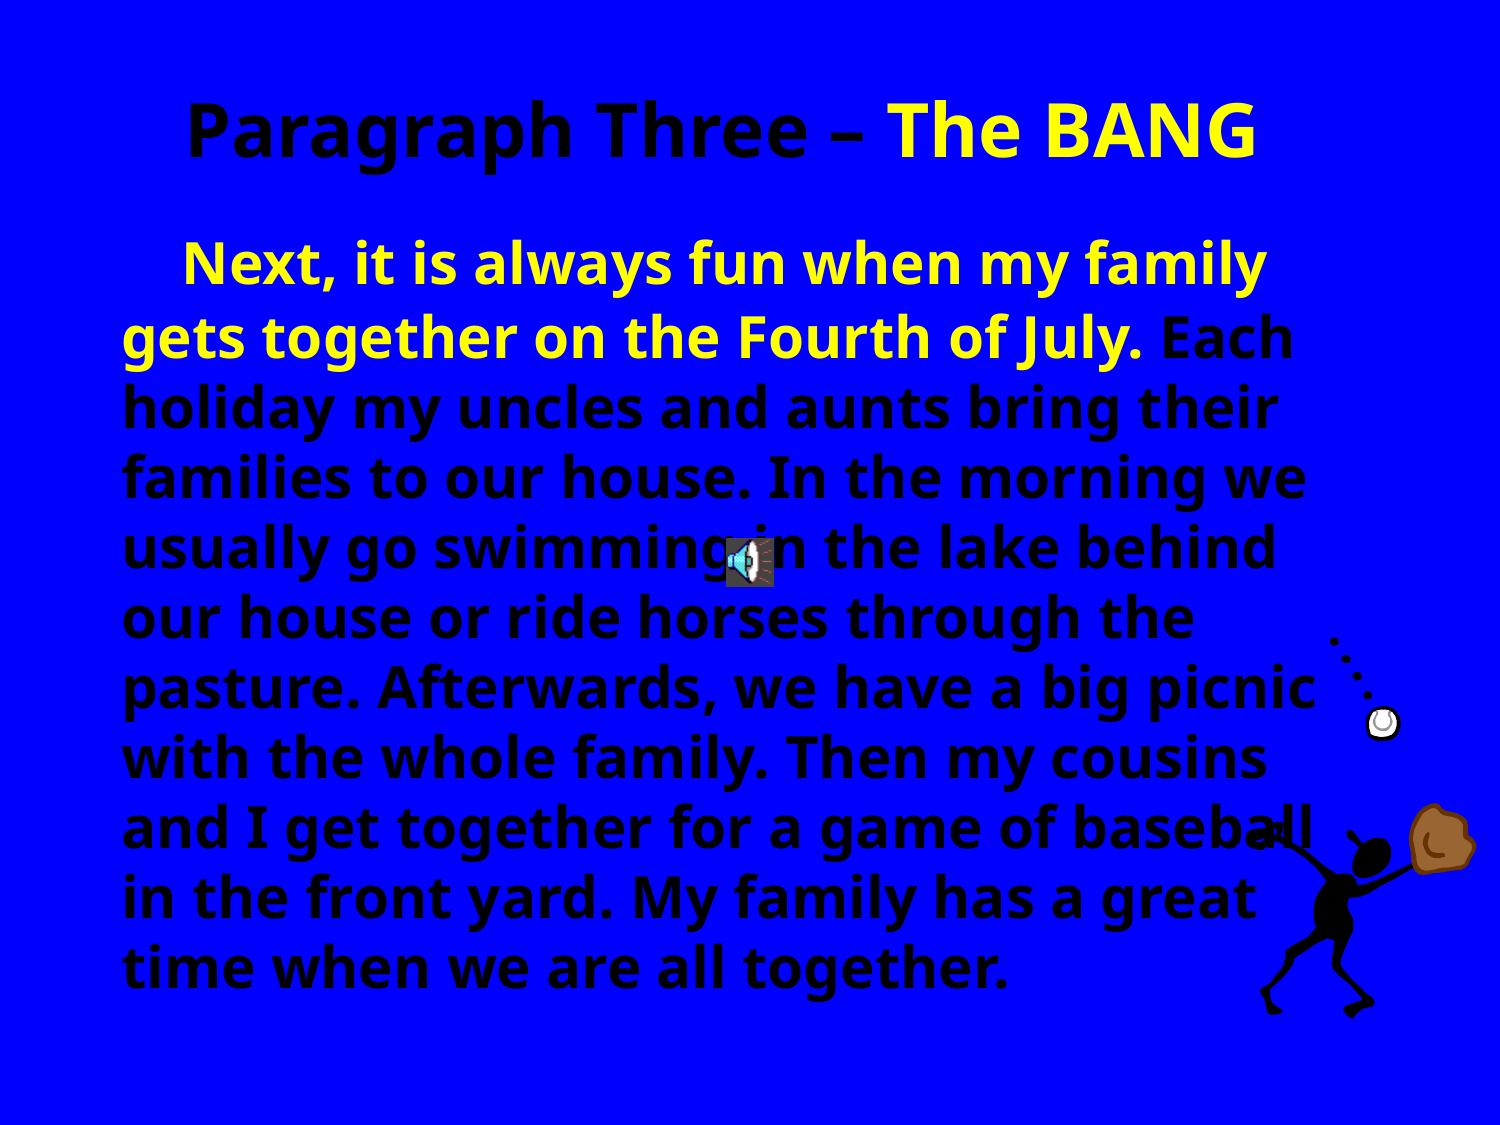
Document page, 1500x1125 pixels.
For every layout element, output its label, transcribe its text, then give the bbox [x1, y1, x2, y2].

picture [1249, 637, 1477, 1020]
picture [724, 537, 776, 588]
text_box Paragraph Three – The BANG Next, it is always fun when my family gets together on the Fourth of July. Each holiday my uncles and aunts bring their families to our house. In the morning we usually go swimming in the lake behind our house or ride horses through the pasture. Afterwards, we have a big picnic with the whole family. Then my cousins and I get together for a game of baseball in the front yard. My family has a great time when we are all together. [50, 75, 1375, 1008]
